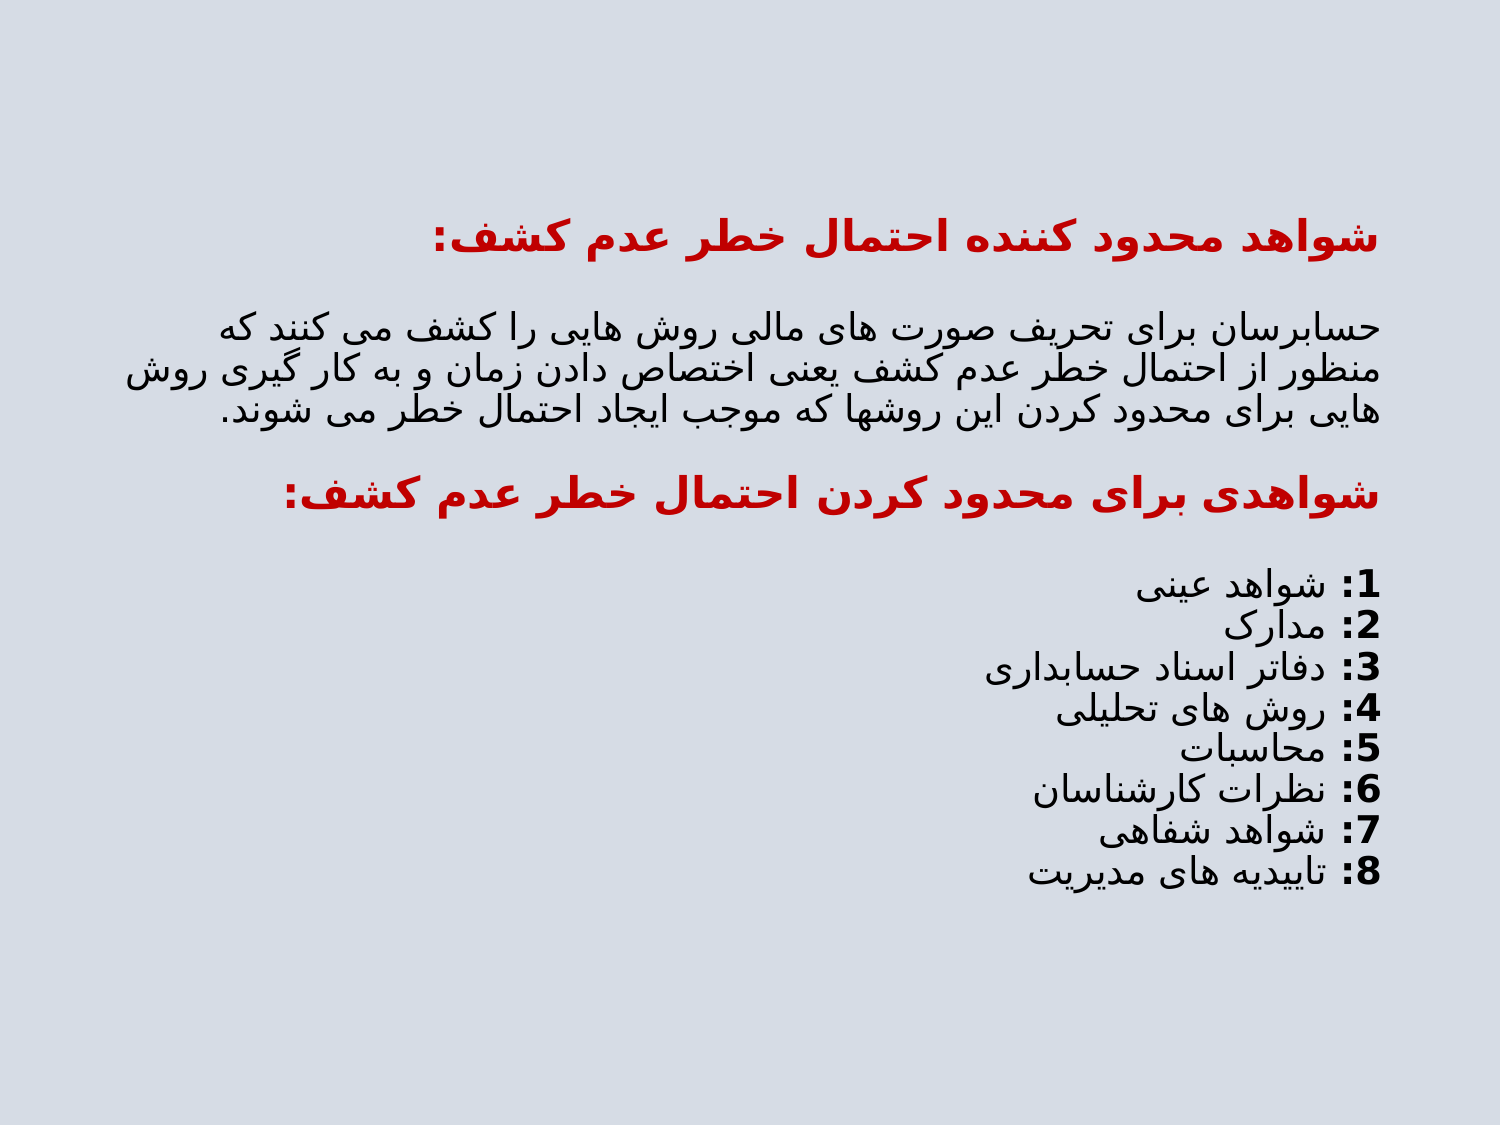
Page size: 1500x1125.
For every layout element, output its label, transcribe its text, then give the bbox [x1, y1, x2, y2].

title شواهد محدود کننده احتمال خطر عدم کشف: حسابرسان برای تحریف صورت های مالی روش هایی را کشف می کنند که منظور از احتمال خطر عدم کشف یعنی اختصاص دادن زمان و به کار گیری روش هایی برای محدود کردن این روشها که موجب ایجاد احتمال خطر می شوند. شواهدی برای محدود کردن احتمال خطر عدم کشف: 1: شواهد عینی 2: مدارک 3: دفاتر اسناد حسابداری 4: روش های تحلیلی 5: محاسبات 6: نظرات کارشناسان 7: شواهد شفاهی 8: تاییدیه های مدیریت [103, 185, 1397, 974]
